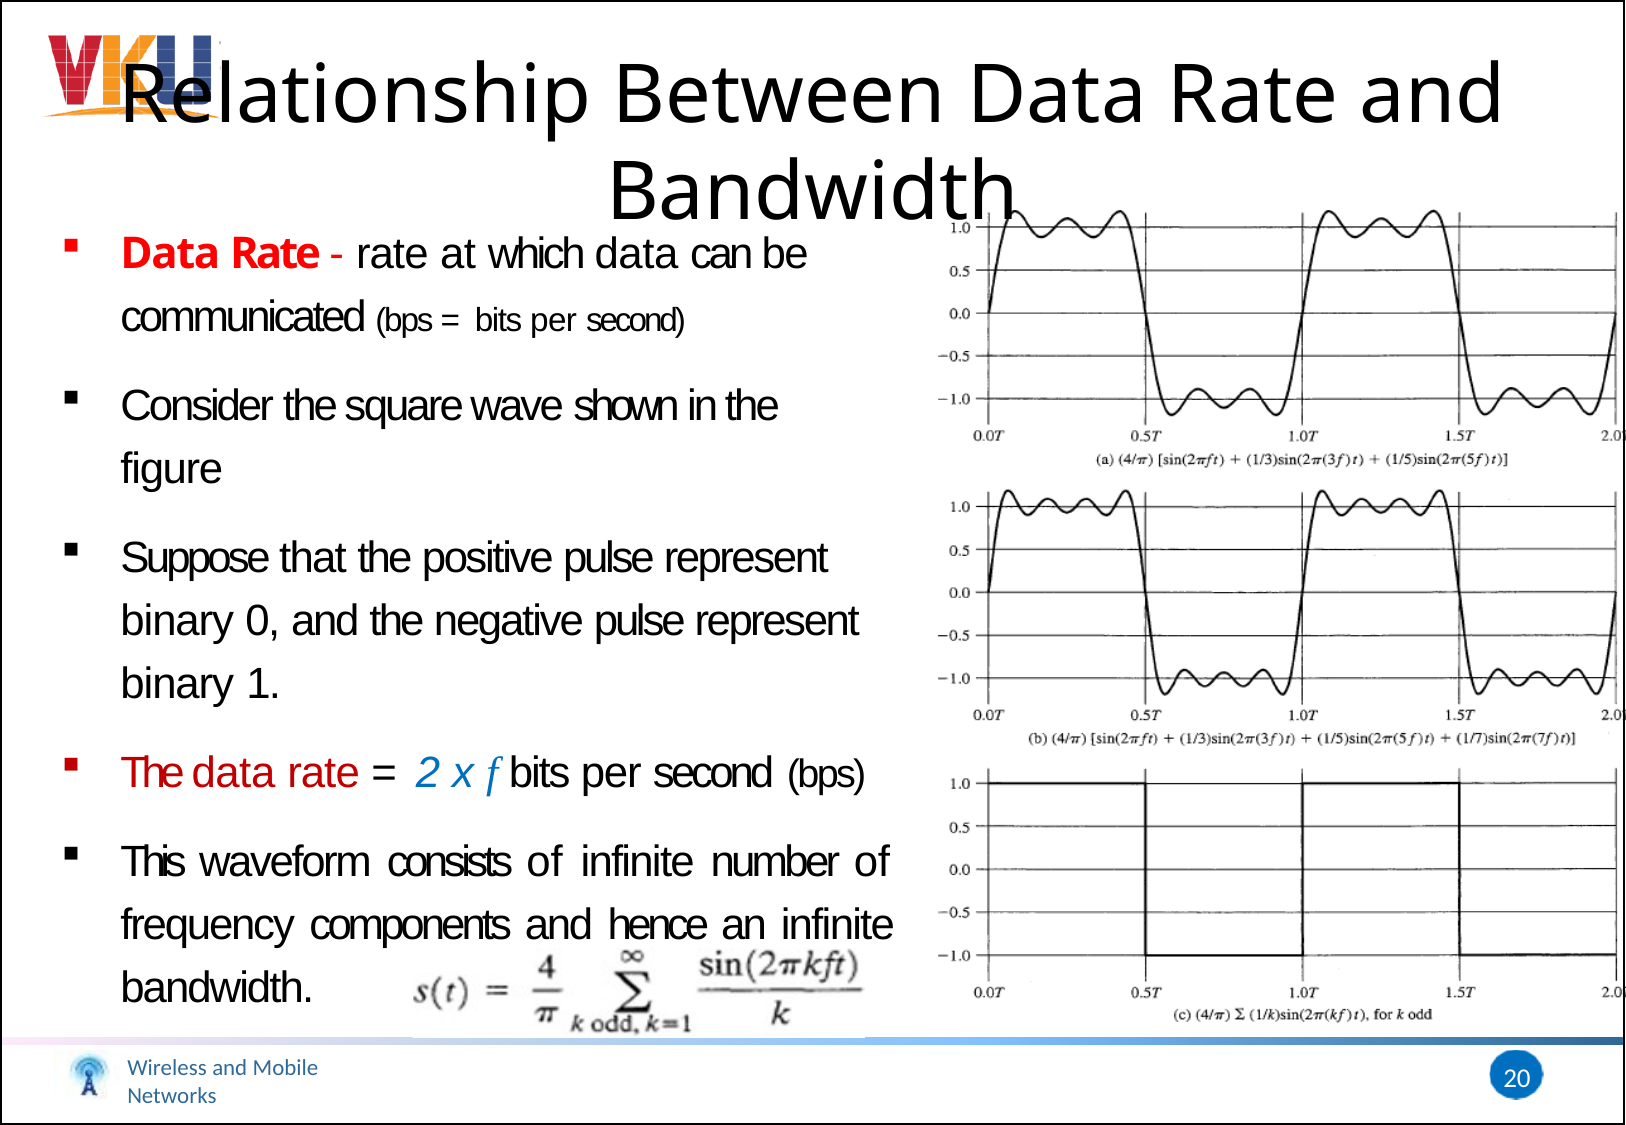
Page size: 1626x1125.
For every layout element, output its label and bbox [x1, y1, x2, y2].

text_box [0, 0, 1625, 1125]
